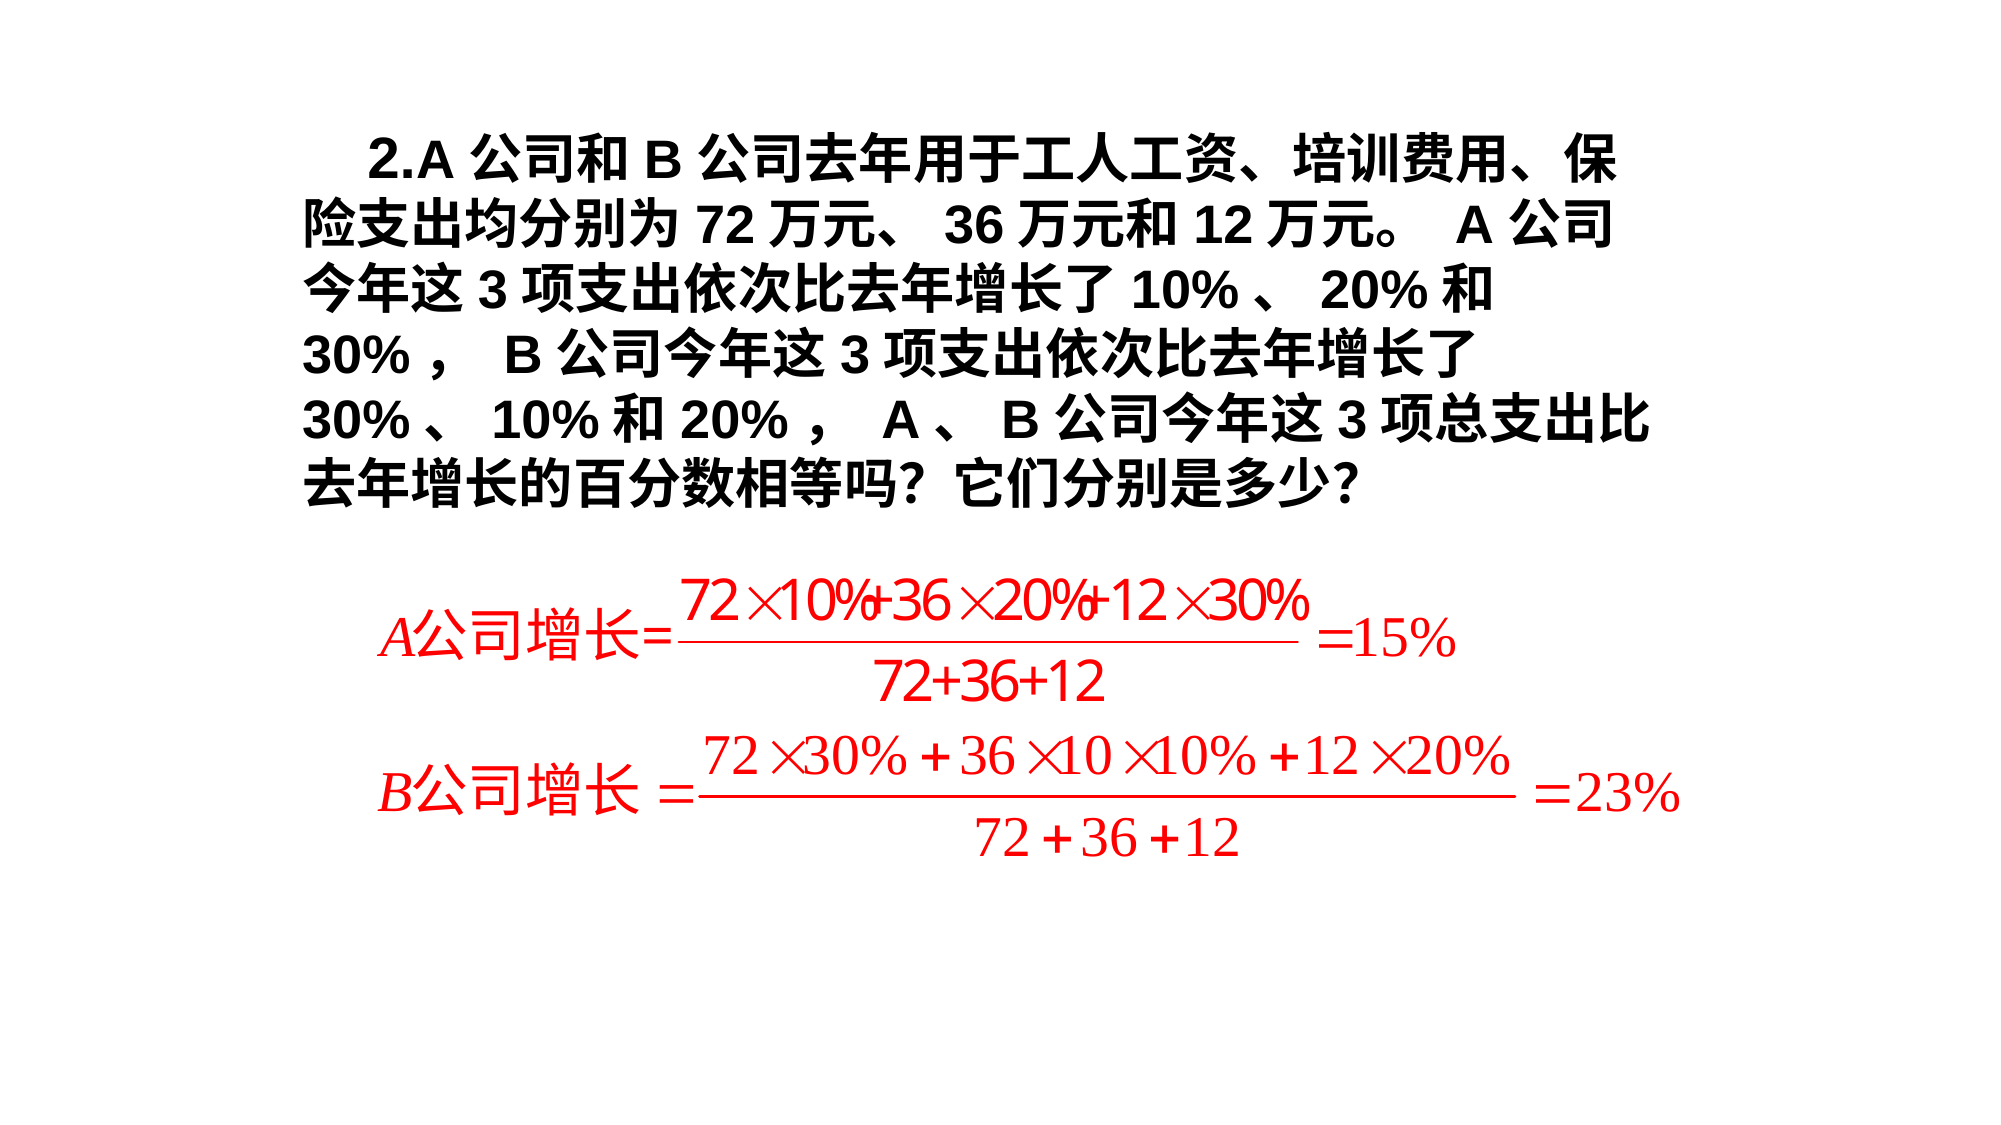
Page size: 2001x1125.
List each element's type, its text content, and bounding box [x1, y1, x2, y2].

text_box 2.A公司和B公司去年用于工人工资、培训费用、保险支出均分别为72万元、36万元和12万元。 A公司今年这3项支出依次比去年增长了10%、20%和30%， B公司今年这3项支出依次比去年增长了30%、10%和20%， A、B公司今年这3项总支出比去年增长的百分数相等吗？它们分别是多少？ [287, 112, 1682, 522]
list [367, 562, 1690, 871]
